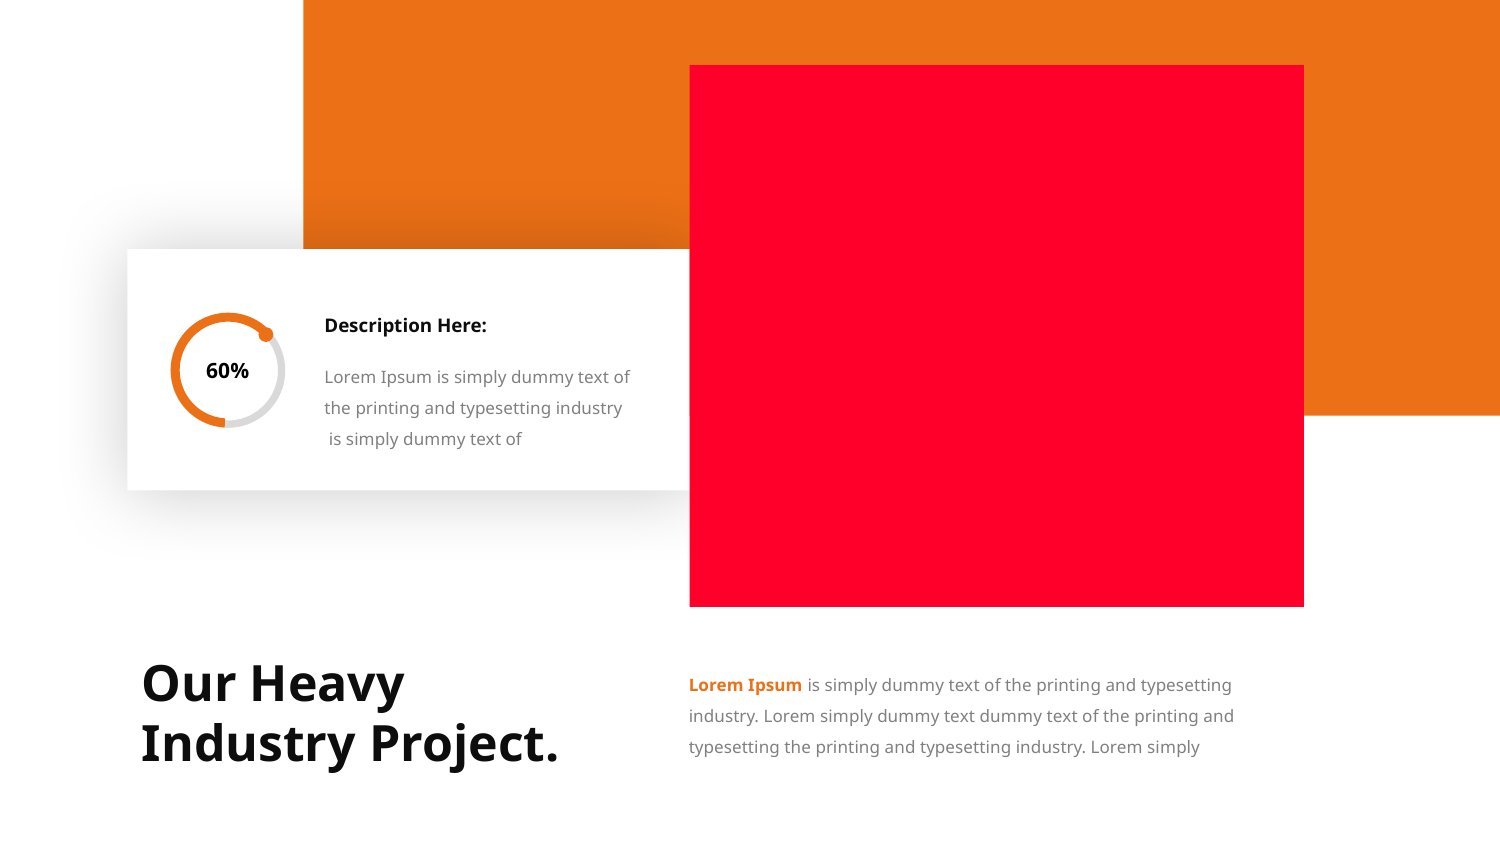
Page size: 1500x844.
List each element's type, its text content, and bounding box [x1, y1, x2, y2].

text_box Description Here: [309, 306, 674, 344]
picture [689, 65, 1304, 607]
text_box [126, 248, 689, 491]
text_box Lorem Ipsum is simply dummy text of the printing and typesetting industry. Lorem simply dummy text dummy text of the printing and typesetting the printing and typesetting industry. Lorem simply [674, 656, 1318, 764]
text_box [170, 312, 286, 428]
text_box Lorem Ipsum is simply dummy text of the printing and typesetting industry is simply dummy text of [309, 348, 651, 456]
text_box Our Heavy Industry Project. [127, 643, 616, 779]
